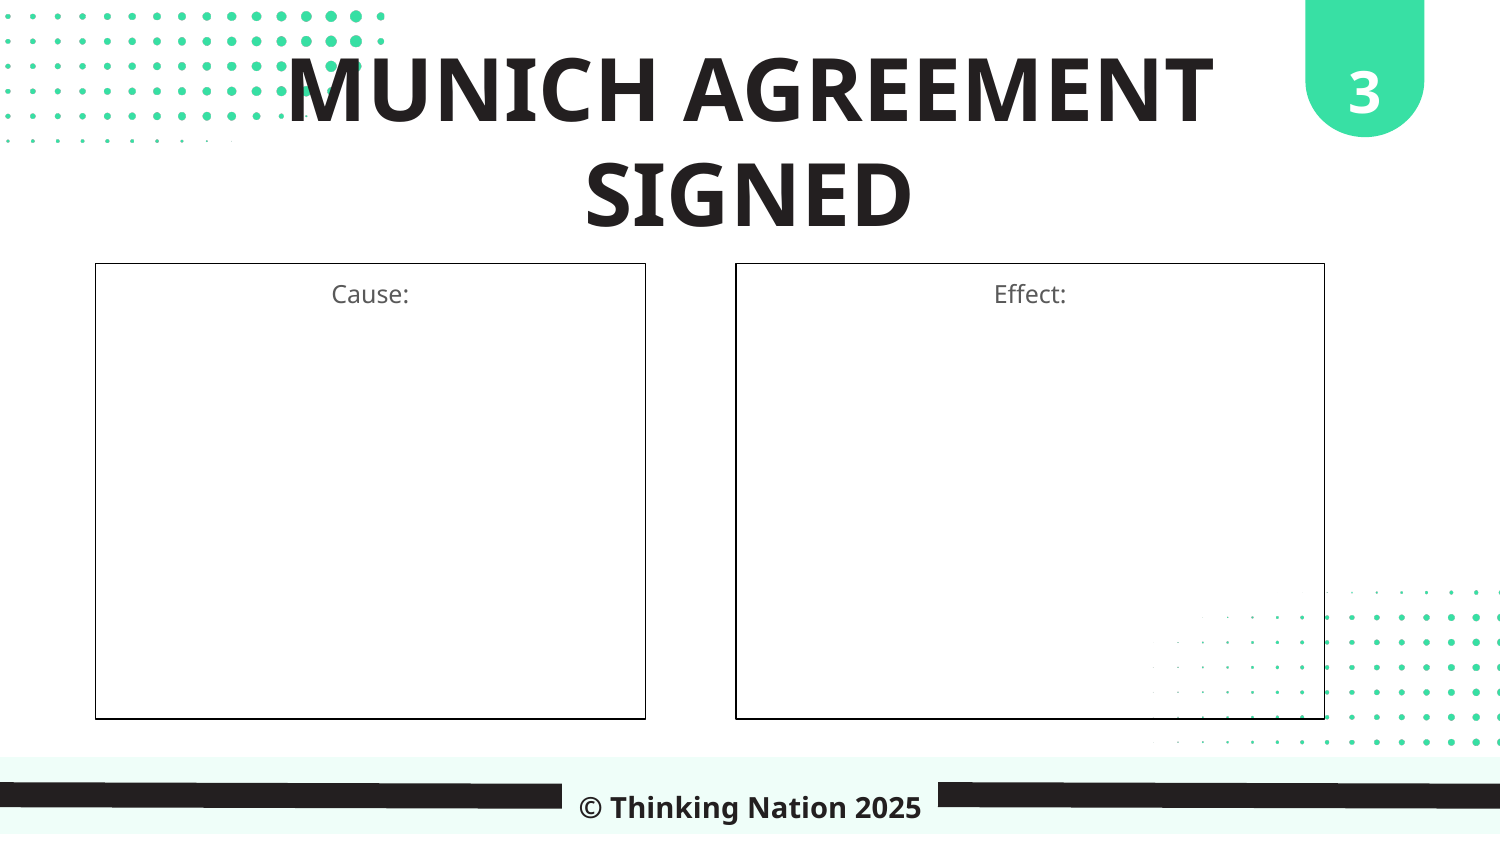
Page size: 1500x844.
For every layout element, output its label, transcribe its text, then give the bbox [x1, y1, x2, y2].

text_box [1300, 0, 1430, 138]
text_box [1128, 590, 1500, 755]
text_box Cause: [95, 263, 646, 720]
text_box Effect: [735, 263, 1325, 720]
text_box [0, 0, 385, 144]
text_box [0, 756, 1500, 835]
text_box MUNICH AGREEMENT SIGNED [209, 34, 1291, 245]
